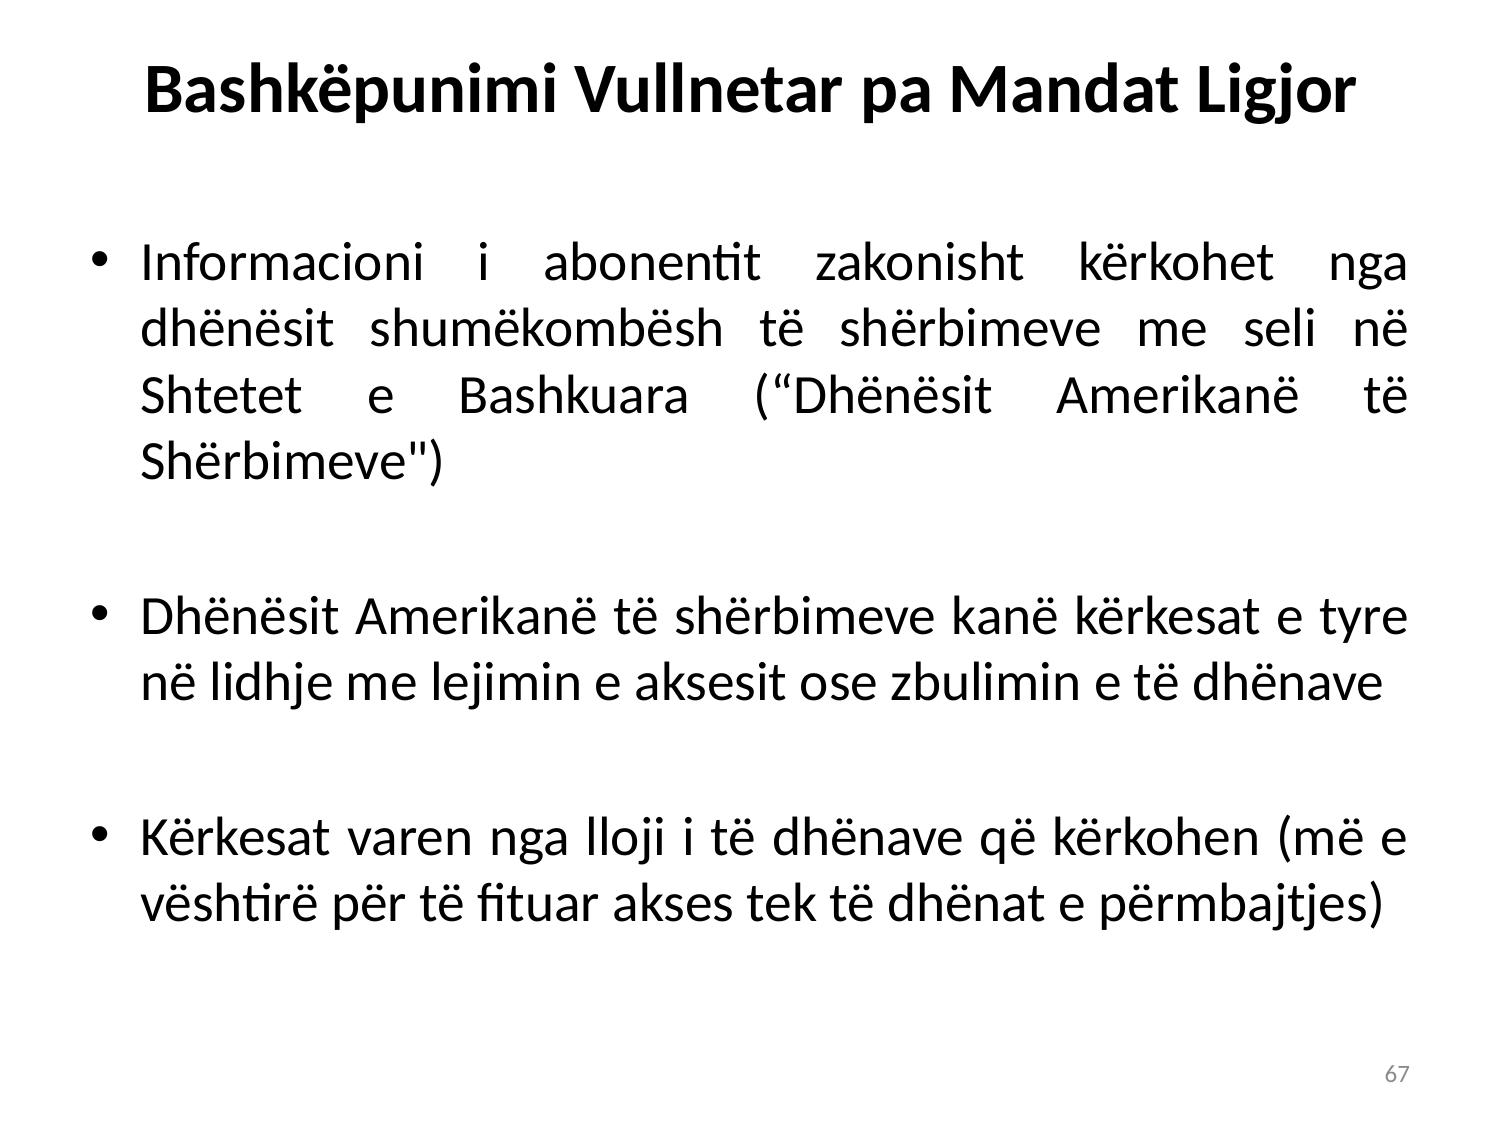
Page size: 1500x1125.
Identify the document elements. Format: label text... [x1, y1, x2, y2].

list Informacioni i abonentit zakonisht kërkohet nga dhënësit shumëkombësh të shërbimeve me seli në Shtetet e Bashkuara (“Dhënësit Amerikanë të Shërbimeve") Dhënësit Amerikanë të shërbimeve kanë kërkesat e tyre në lidhje me lejimin e aksesit ose zbulimin e të dhënave Kërkesat varen nga lloji i të dhënave që kërkohen (më e vështirë për të fituar akses tek të dhënat e përmbajtjes) [75, 223, 1425, 1018]
title Bashkëpunimi Vullnetar pa Mandat Ligjor [53, 34, 1451, 223]
slide_number 67 [1074, 1042, 1425, 1103]
